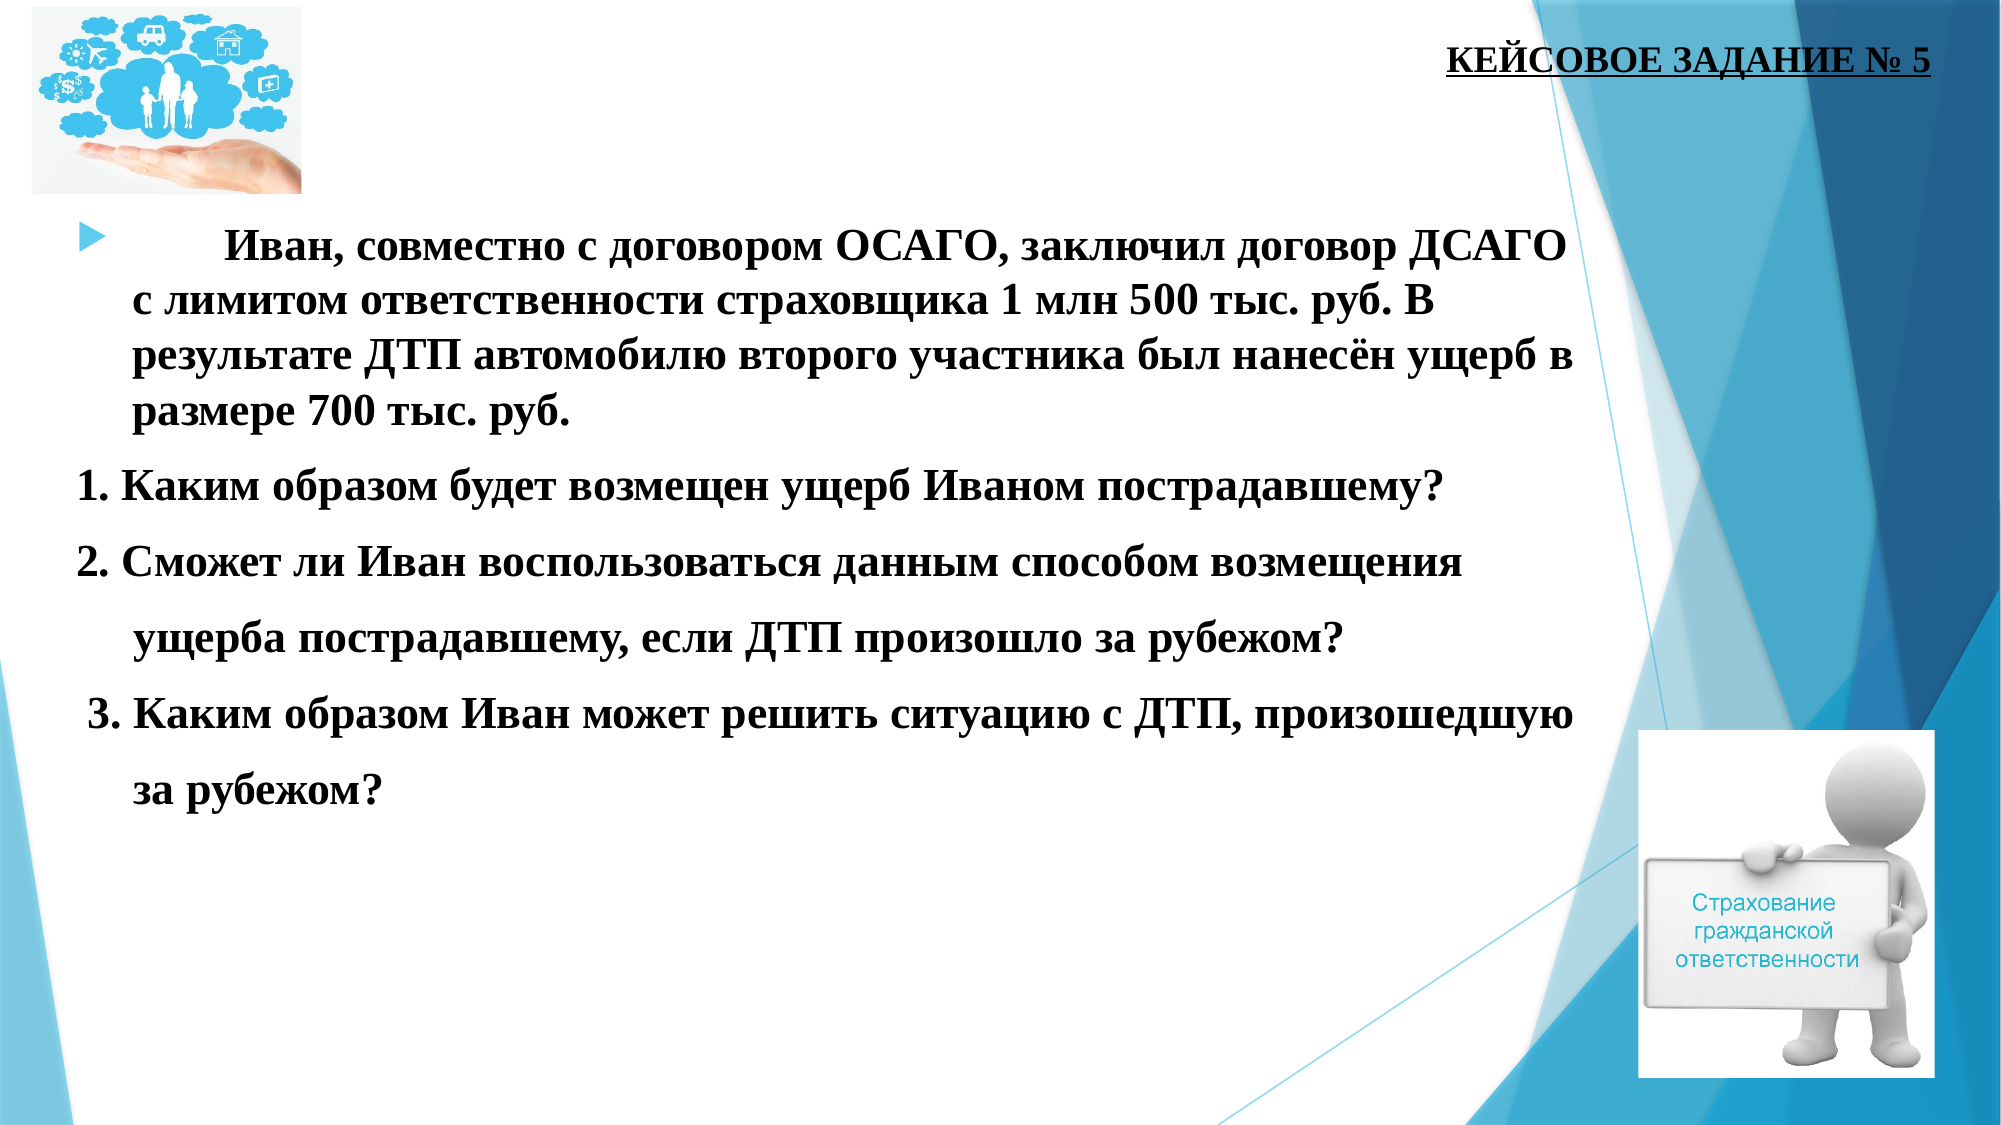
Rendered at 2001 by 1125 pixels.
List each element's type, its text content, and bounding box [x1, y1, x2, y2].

picture [1637, 729, 1936, 1078]
list Иван, совместно с договором ОСАГО, заключил договор ДСАГО с лимитом ответственности страховщика 1 млн 500 тыс. руб. В результате ДТП автомобилю второго участника был нанесён ущерб в размере 700 тыс. руб. 1. Каким образом будет возмещен ущерб Иваном пострадавшему? 2. Сможет ли Иван воспользоваться данным способом возмещения ущерба пострадавшему, если ДТП произошло за рубежом? 3. Каким образом Иван может решить ситуацию с ДТП, произошедшую за рубежом? [61, 206, 1594, 844]
text_box КЕЙСОВОЕ ЗАДАНИЕ № 5 [1431, 24, 1975, 136]
picture [31, 6, 302, 194]
